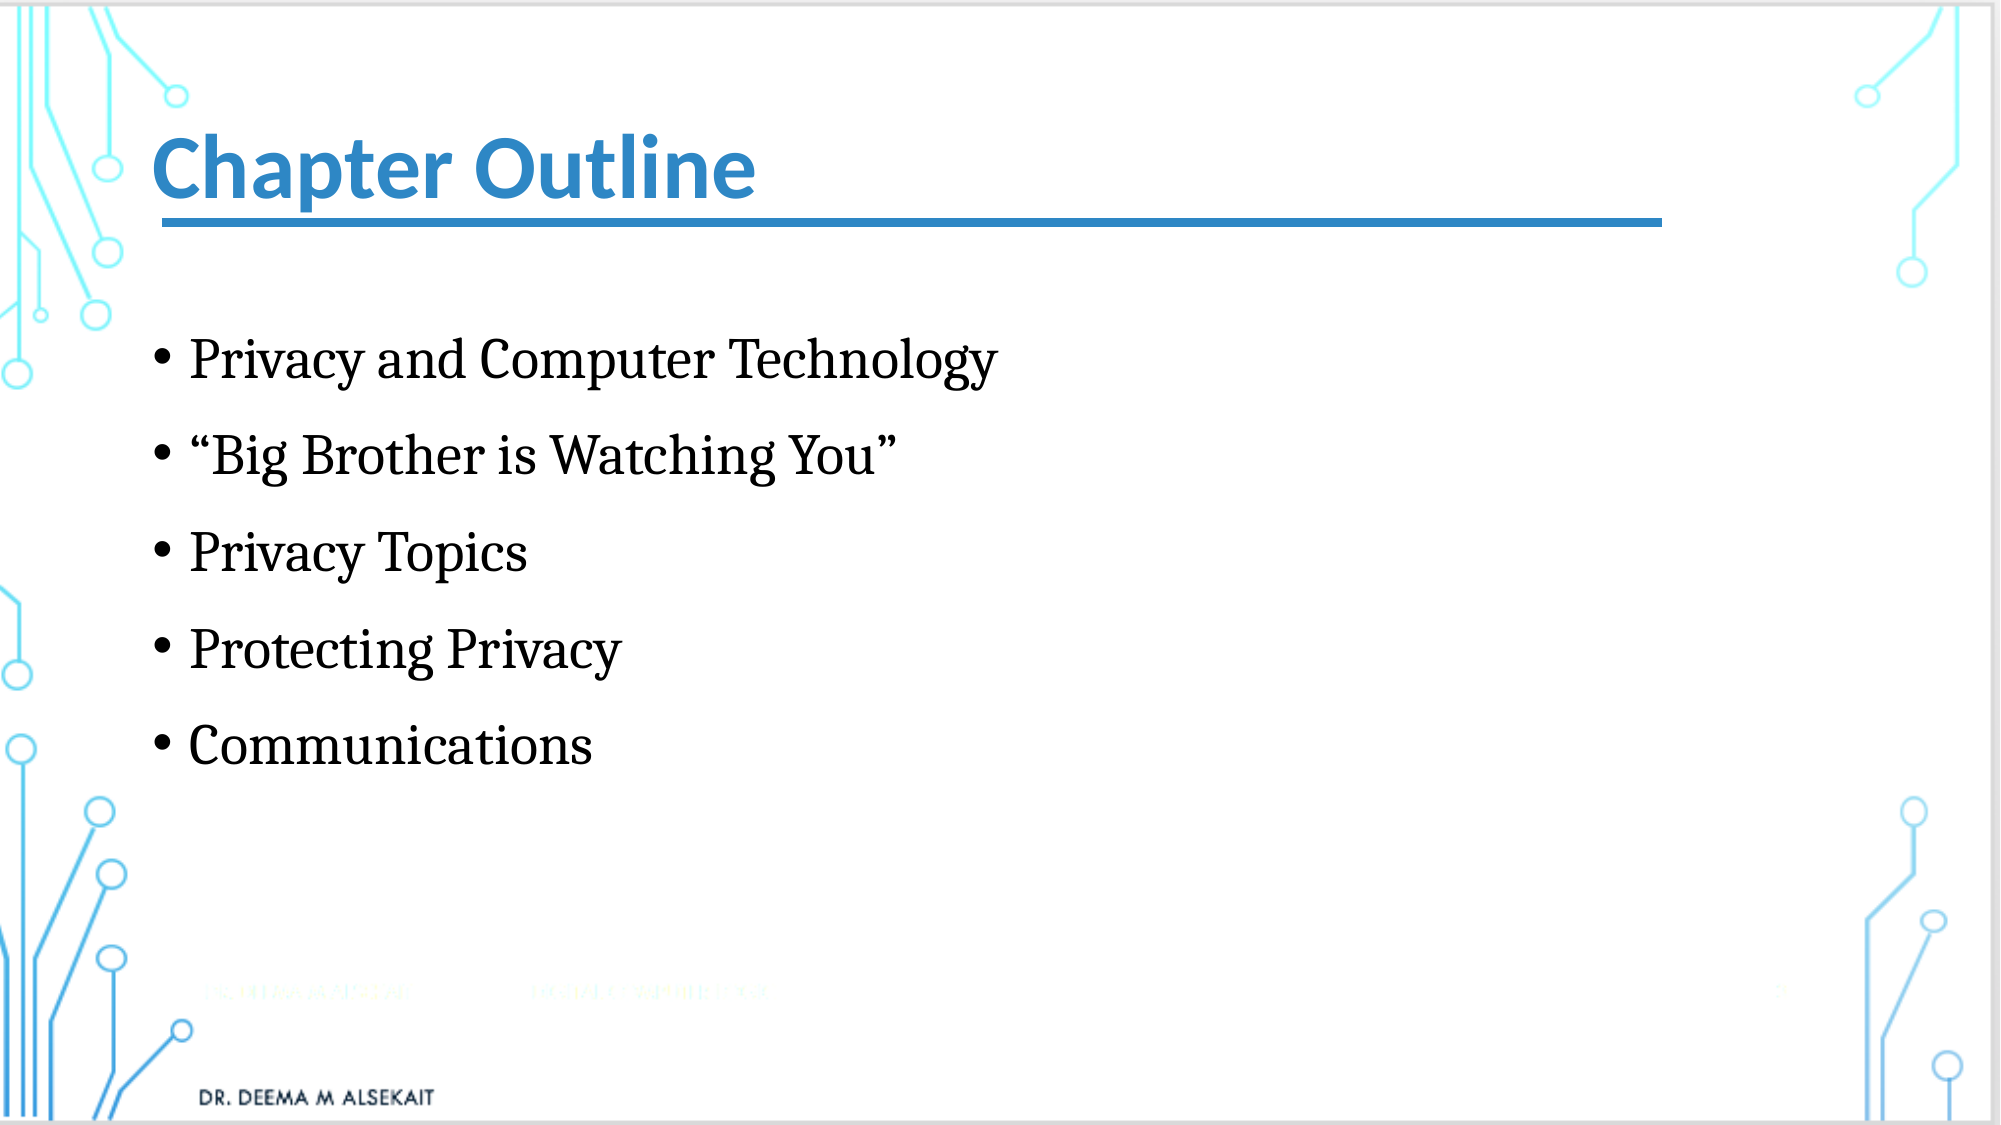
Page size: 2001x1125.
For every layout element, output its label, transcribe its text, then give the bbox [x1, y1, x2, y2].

list Privacy and Computer Technology “Big Brother is Watching You” Privacy Topics Protecting Privacy Communications [137, 299, 1863, 1014]
title Chapter Outline [137, 59, 1863, 278]
picture [0, 0, 2001, 1125]
